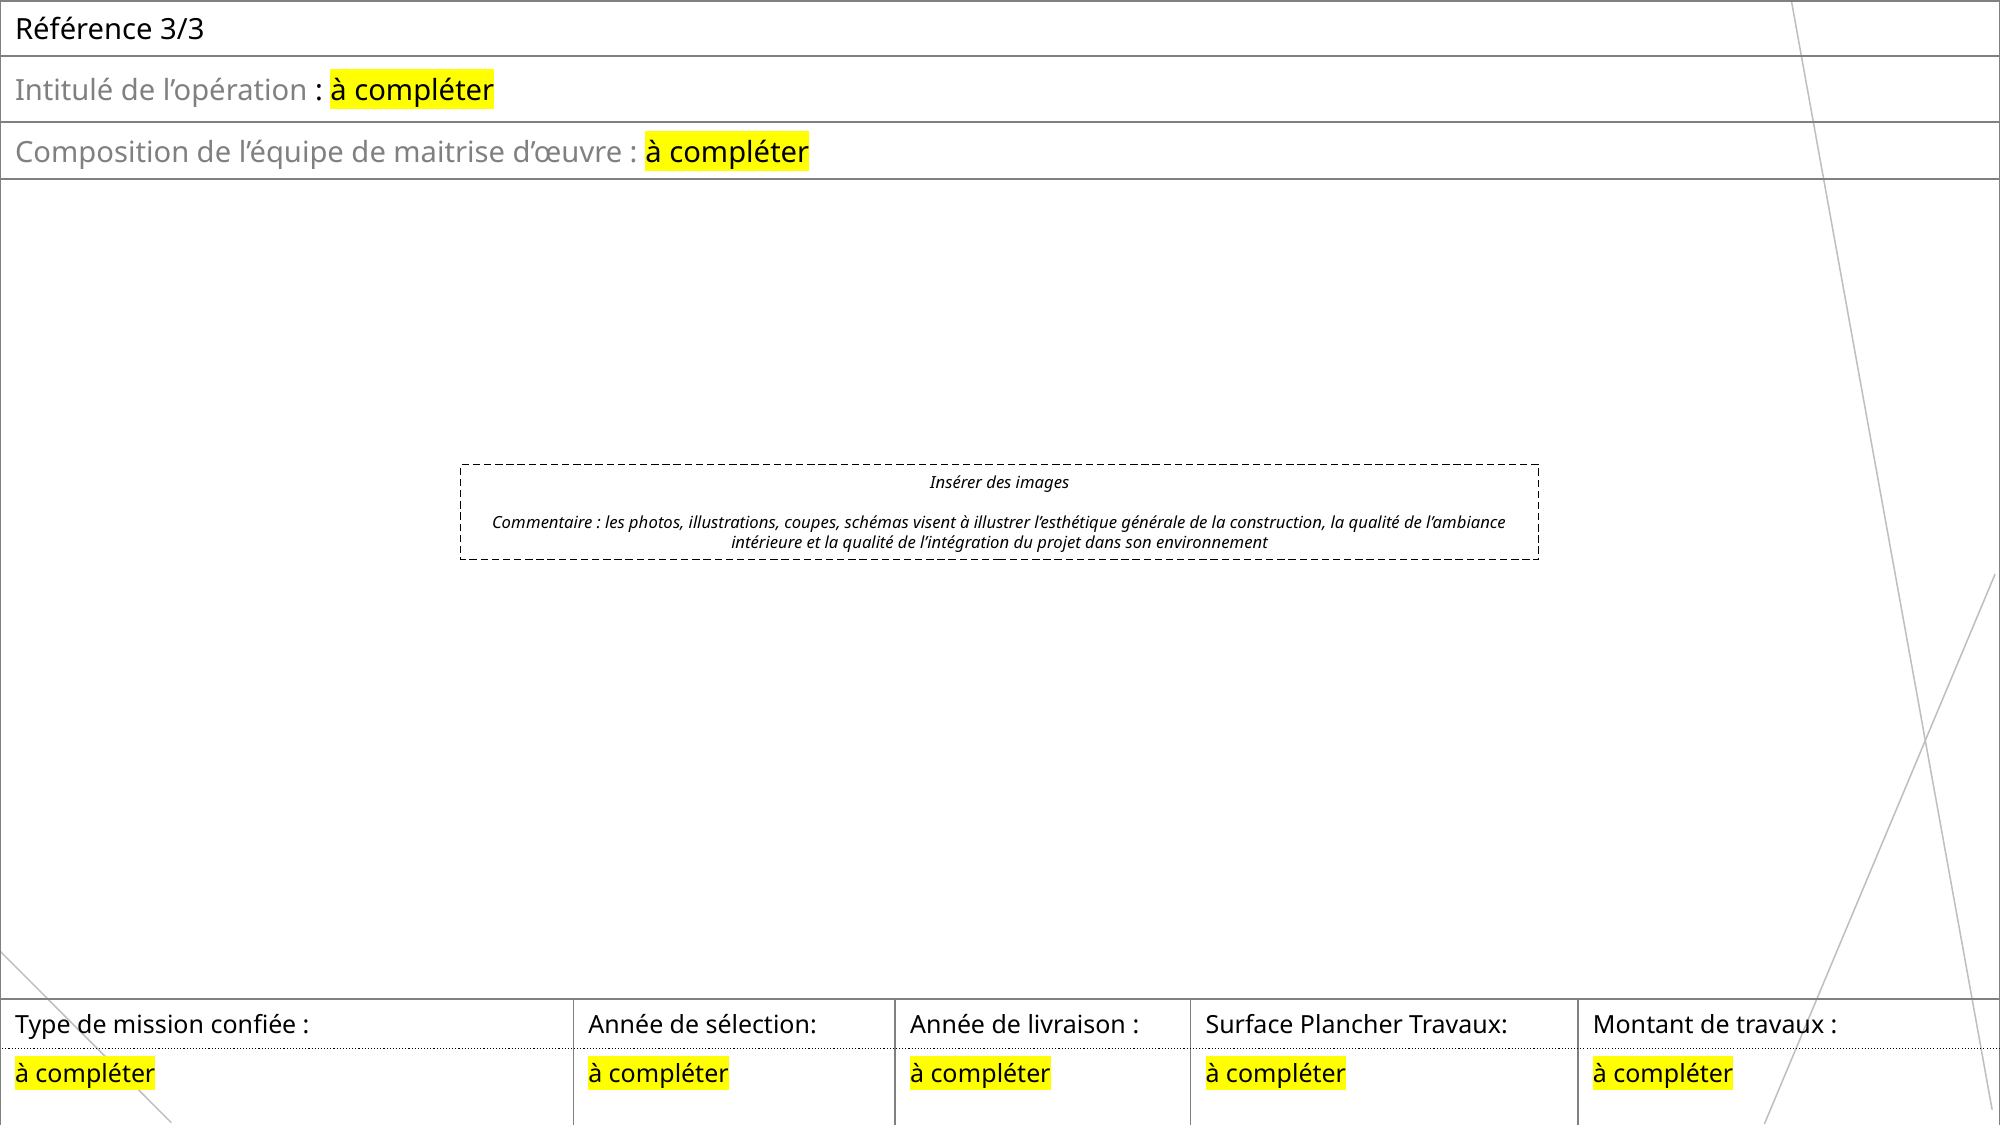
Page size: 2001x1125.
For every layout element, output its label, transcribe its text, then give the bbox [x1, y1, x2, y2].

table_cell à compléter [896, 1048, 1190, 1125]
table_cell à compléter [1191, 1048, 1577, 1125]
table_cell Montant de travaux : [1579, 1000, 1999, 1048]
table_cell Intitulé de l’opération : à compléter [1, 57, 1999, 121]
table_cell Année de livraison : [896, 1000, 1190, 1048]
table_cell Année de sélection: [574, 1000, 894, 1048]
table_cell à compléter [574, 1048, 894, 1125]
table_cell Surface Plancher Travaux: [1191, 1000, 1577, 1048]
table_cell à compléter [1579, 1048, 1999, 1125]
table_cell à compléter [1, 1048, 573, 1125]
table_cell [1, 180, 1999, 998]
table_cell Composition de l’équipe de maitrise d’œuvre : à compléter [1, 123, 1999, 178]
table_header Référence 3/3 [1, 2, 1999, 55]
table_cell Type de mission confiée : [1, 1000, 573, 1048]
text_box Insérer des images Commentaire : les photos, illustrations, coupes, schémas visent à illustrer l’esthétique générale de la construction, la qualité de l’ambiance intérieure et la qualité de l’intégration du projet dans son environnement [460, 464, 1539, 560]
